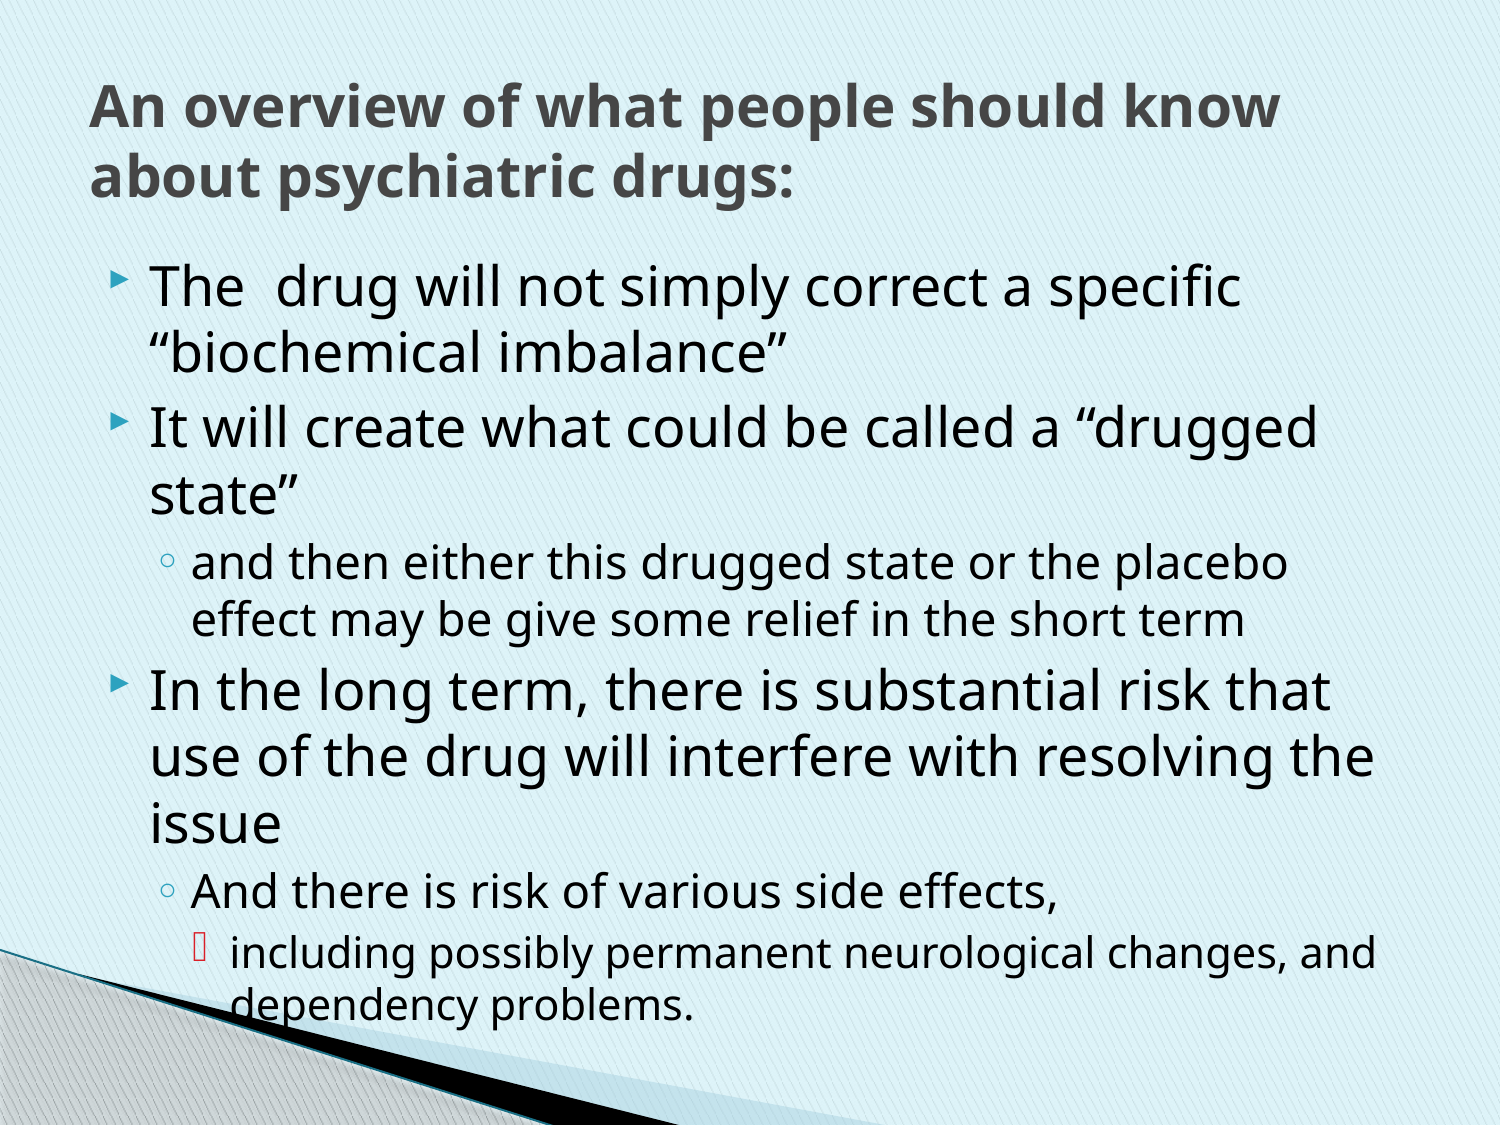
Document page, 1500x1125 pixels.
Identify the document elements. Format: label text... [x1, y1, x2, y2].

title An overview of what people should know about psychiatric drugs: [75, 45, 1425, 233]
list The drug will not simply correct a specific “biochemical imbalance” It will create what could be called a “drugged state” and then either this drugged state or the placebo effect may be give some relief in the short term In the long term, there is substantial risk that use of the drug will interfere with resolving the issue And there is risk of various side effects, including possibly permanent neurological changes, and dependency problems. [75, 243, 1425, 1038]
